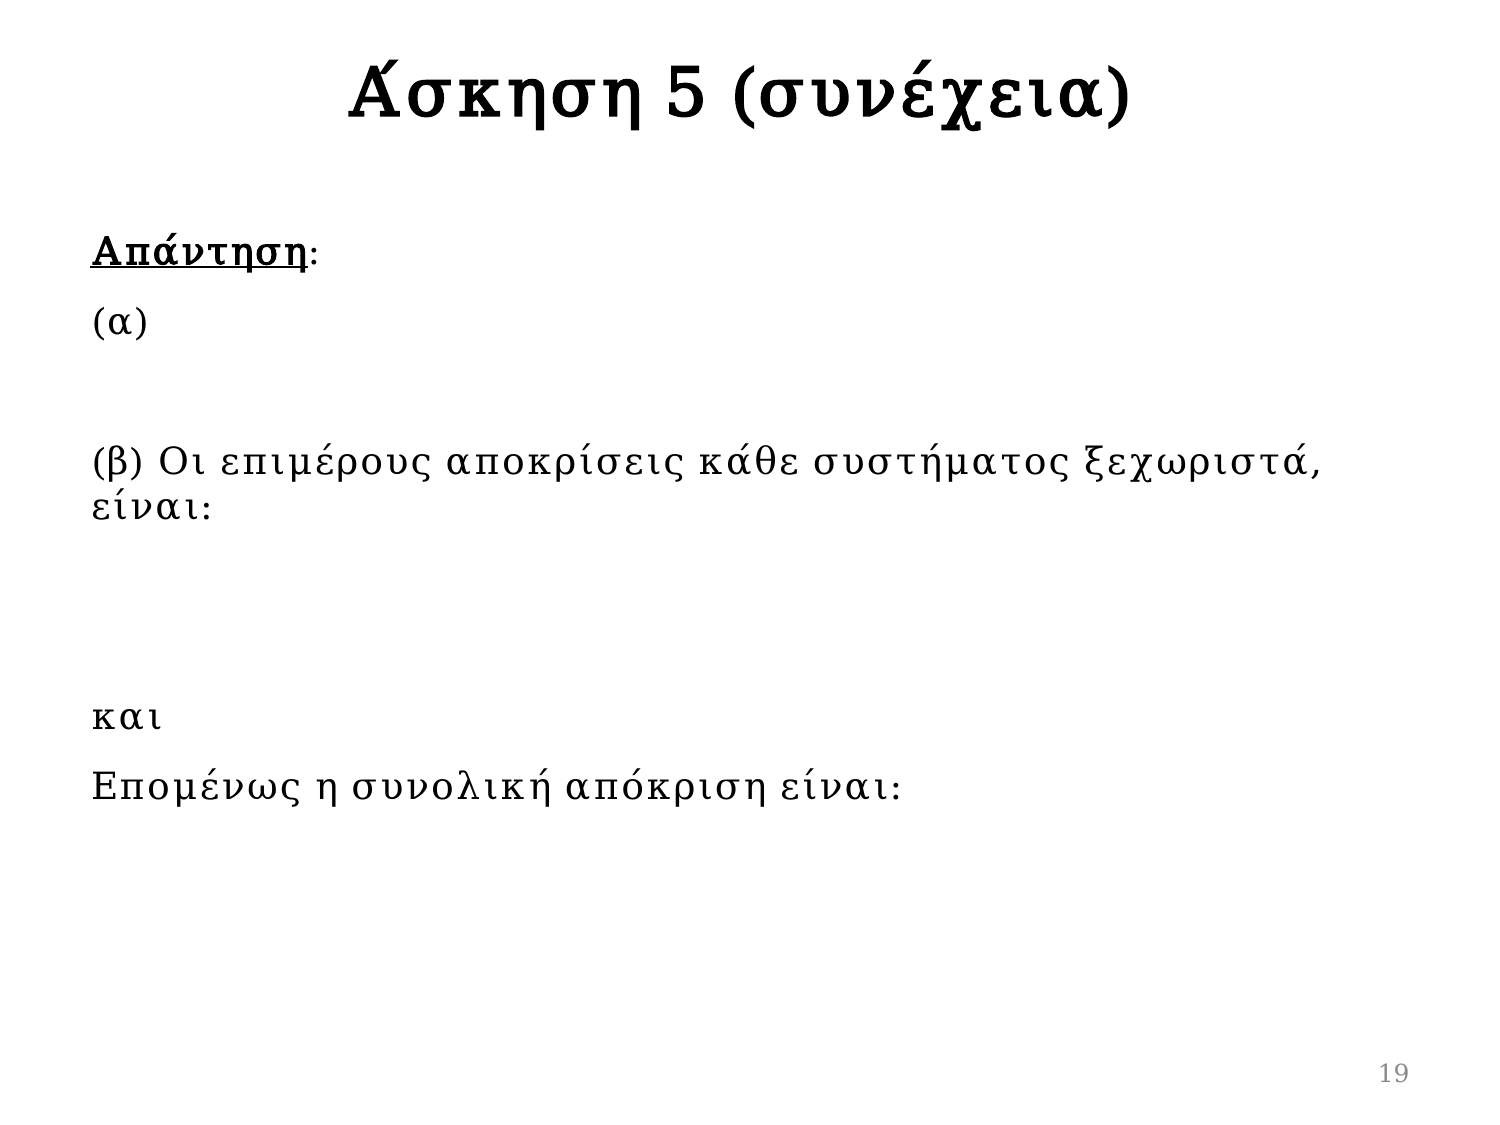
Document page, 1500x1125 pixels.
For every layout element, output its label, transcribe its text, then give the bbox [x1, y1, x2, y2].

title Άσκηση 5 (συνέχεια) [75, 19, 1425, 159]
slide_number 19 [1222, 1042, 1425, 1103]
